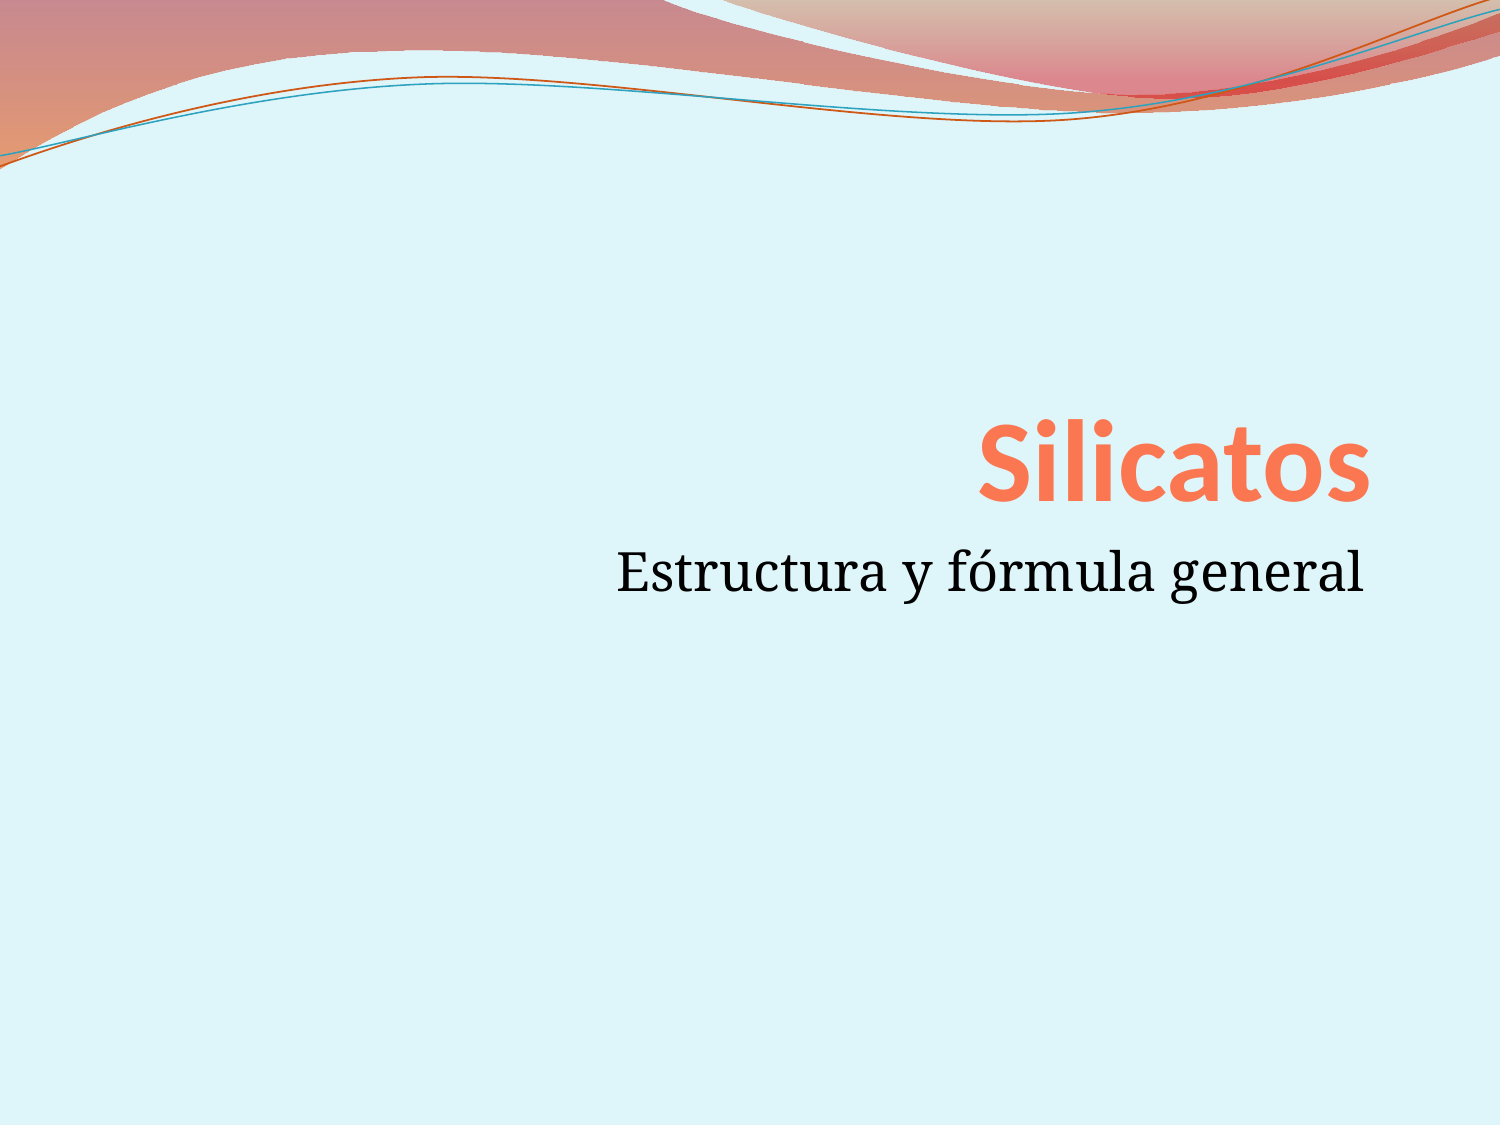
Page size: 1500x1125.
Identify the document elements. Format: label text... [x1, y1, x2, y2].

subtitle Estructura y fórmula general [87, 529, 1376, 818]
title Silicatos [87, 224, 1376, 525]
